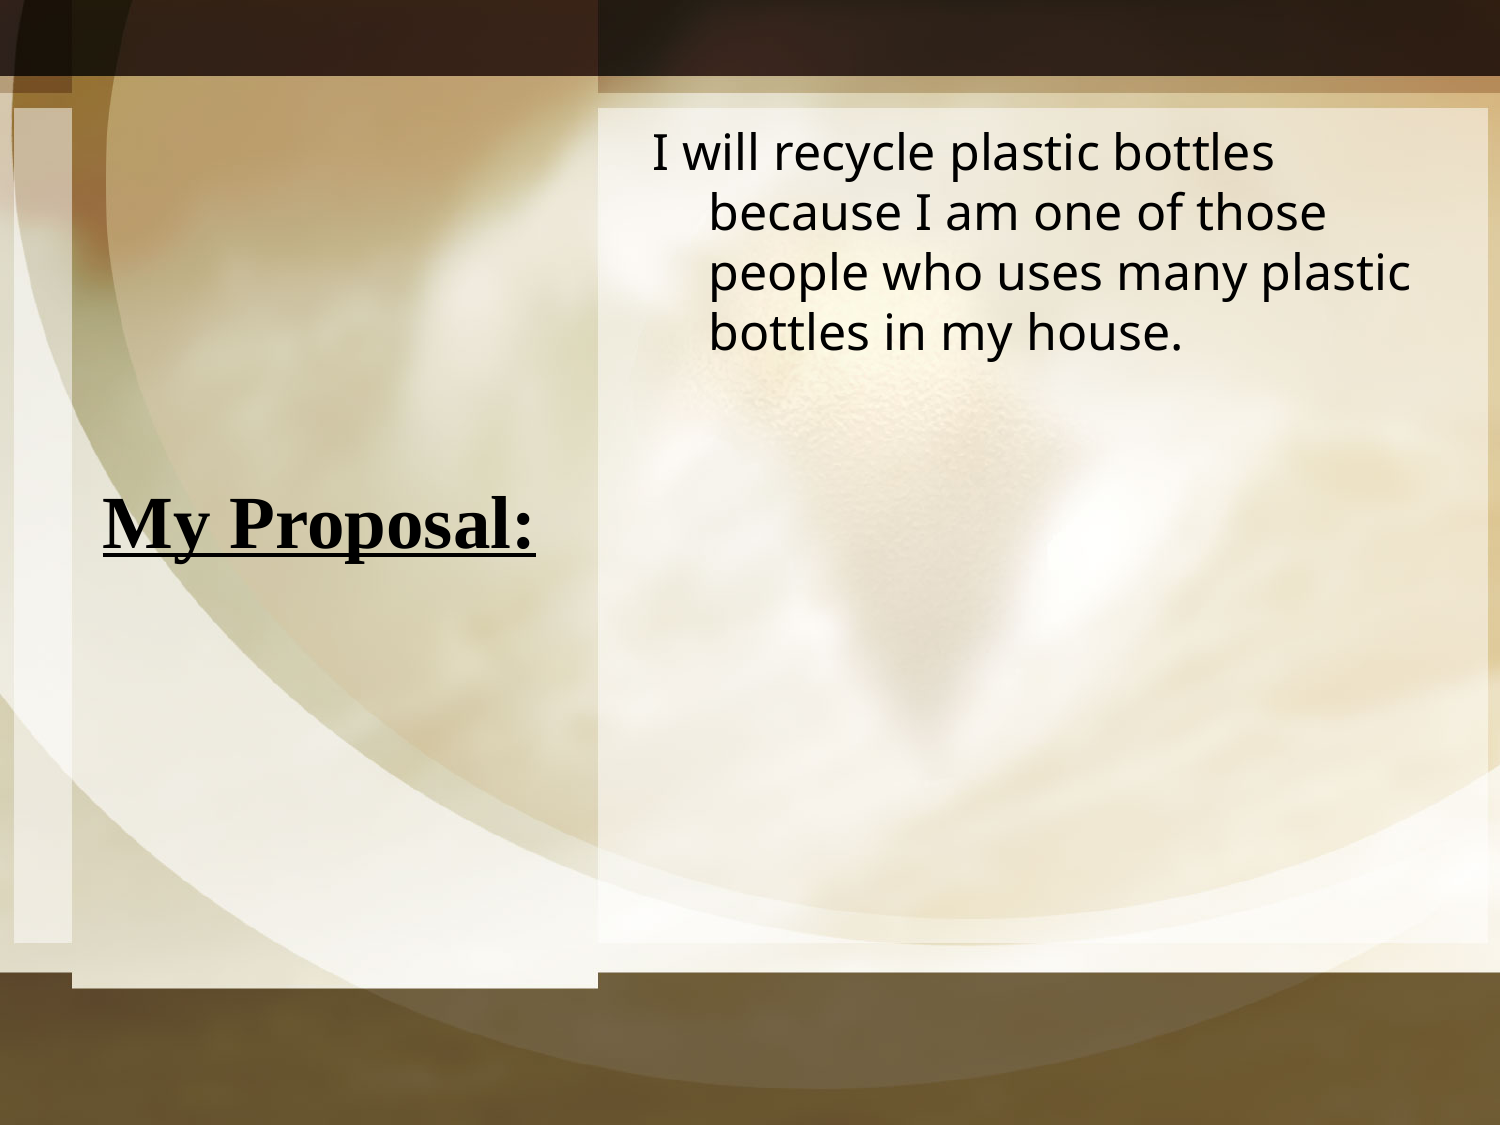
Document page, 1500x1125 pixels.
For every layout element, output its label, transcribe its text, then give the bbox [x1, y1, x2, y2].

title My Proposal: [87, 249, 588, 788]
list I will recycle plastic bottles because I am one of those people who uses many plastic bottles in my house. [637, 112, 1451, 951]
picture [0, 0, 1500, 1125]
